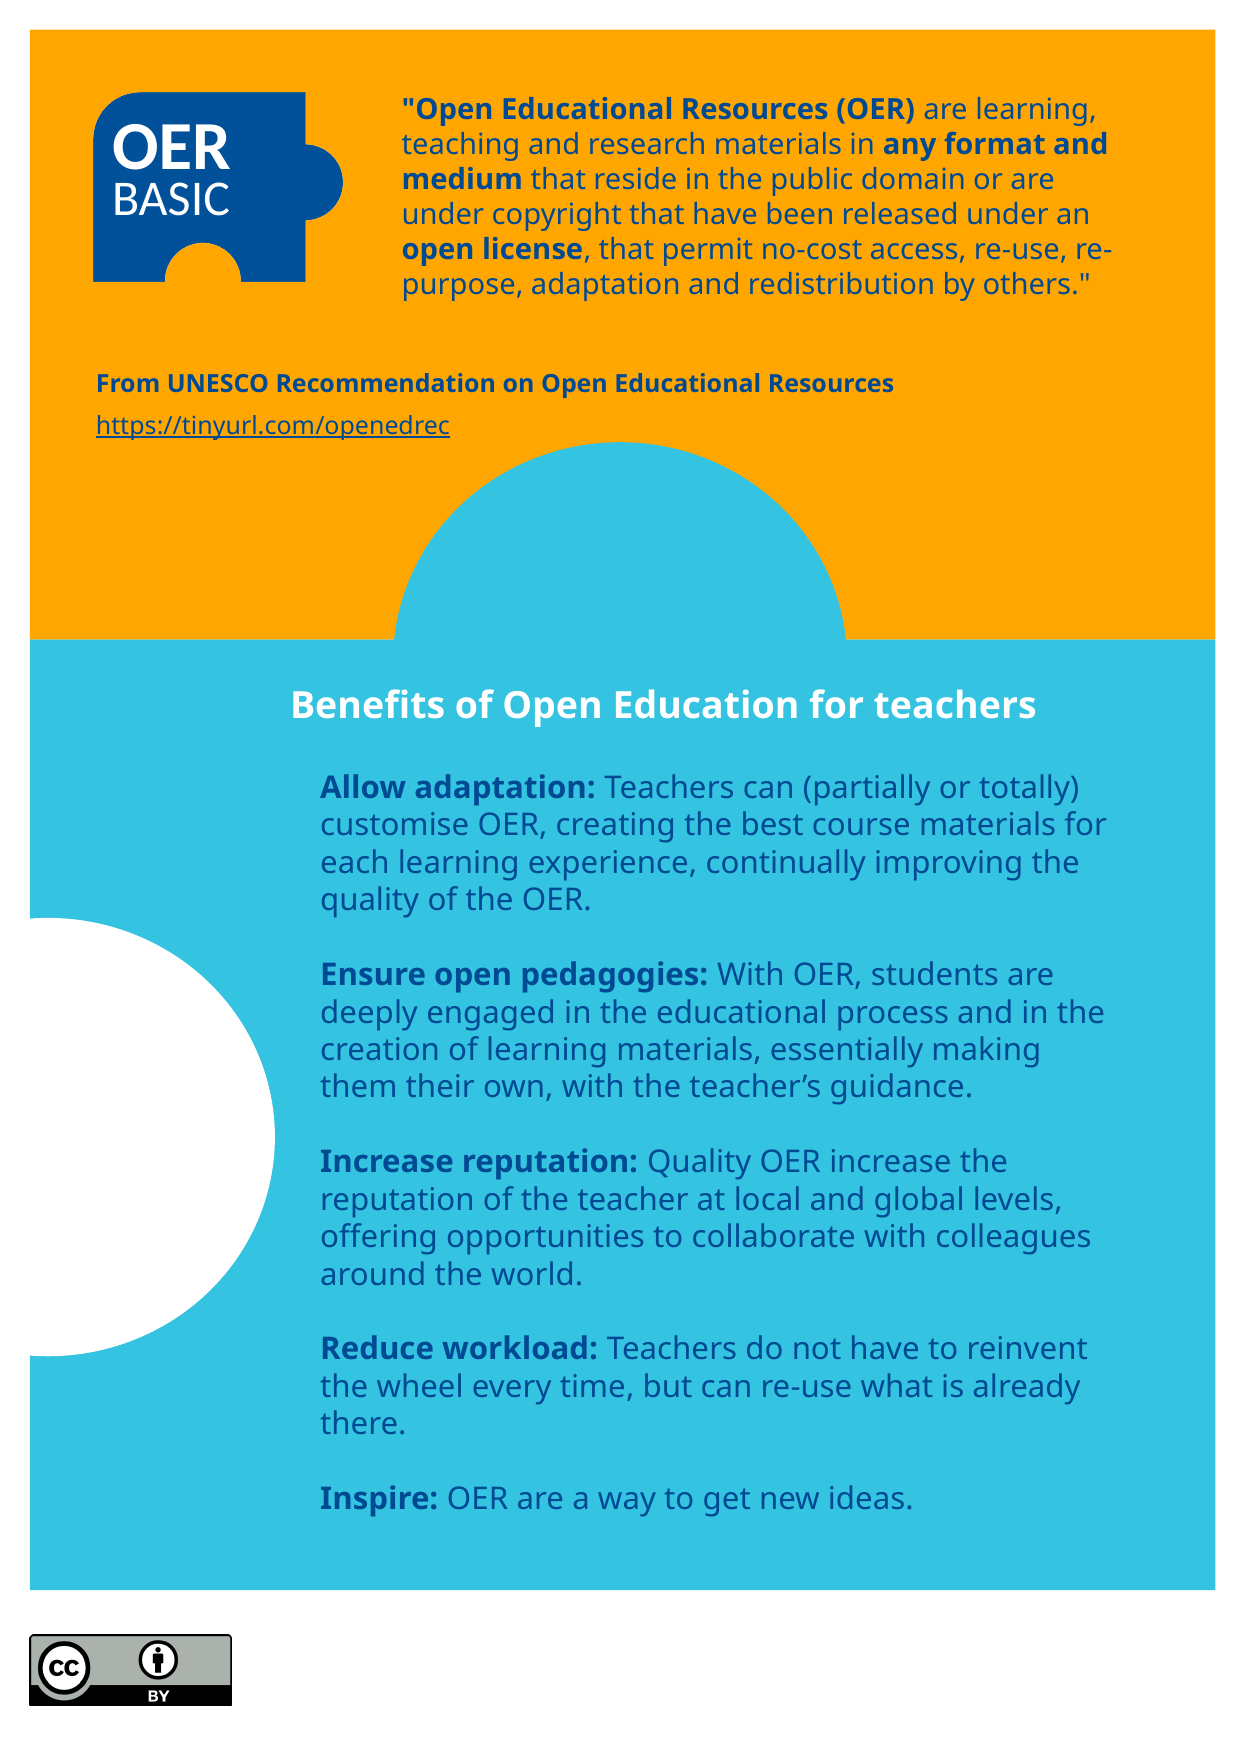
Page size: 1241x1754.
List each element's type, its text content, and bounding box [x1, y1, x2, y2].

text_box Benefits of Open Education for teachers [274, 665, 1162, 791]
picture [93, 92, 343, 282]
text_box [0, 917, 275, 1357]
text_box [29, 29, 1216, 639]
picture [29, 1634, 233, 1706]
text_box From UNESCO Recommendation on Open Educational Resources https://tinyurl.com/openedrec [80, 365, 1241, 453]
text_box "Open Educational Resources (OER) are learning, teaching and research materials in any format and medium that reside in the public domain or are under copyright that have been released under an open license, that permit no-cost access, re-use, re-purpose, adaptation and redistribution by others." [386, 75, 1147, 316]
text_box [393, 453, 848, 665]
text_box Allow adaptation: Teachers can (partially or totally) customise OER, creating the best course materials for each learning experience, continually improving the quality of the OER. Ensure open pedagogies: With OER, students are deeply engaged in the educational process and in the creation of learning materials, essentially making them their own, with the teacher’s guidance. Increase reputation: Quality OER increase the reputation of the teacher at local and global levels, offering opportunities to collaborate with colleagues around the world. Reduce workload: Teachers do not have to reinvent the wheel every time, but can re-use what is already there. Inspire: OER are a way to get new ideas. [305, 791, 1131, 1532]
text_box [29, 639, 1216, 1591]
